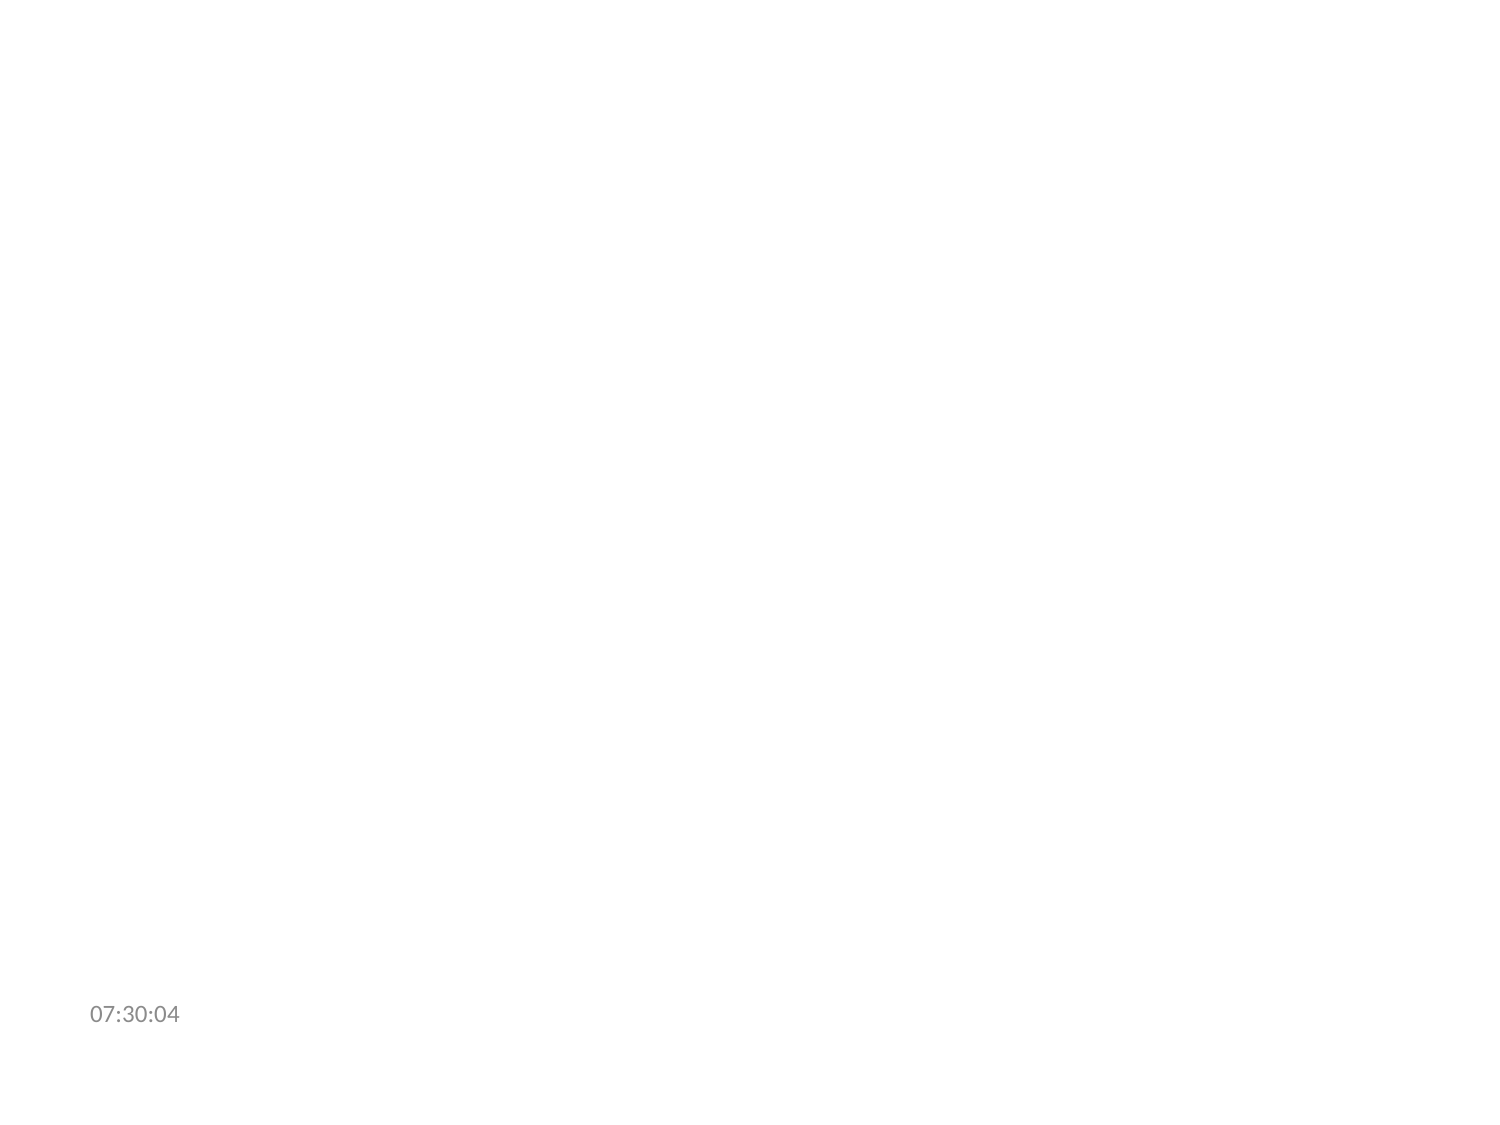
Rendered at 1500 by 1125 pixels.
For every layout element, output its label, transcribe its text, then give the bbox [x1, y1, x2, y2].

text_box 15:35:09 [75, 982, 425, 1043]
